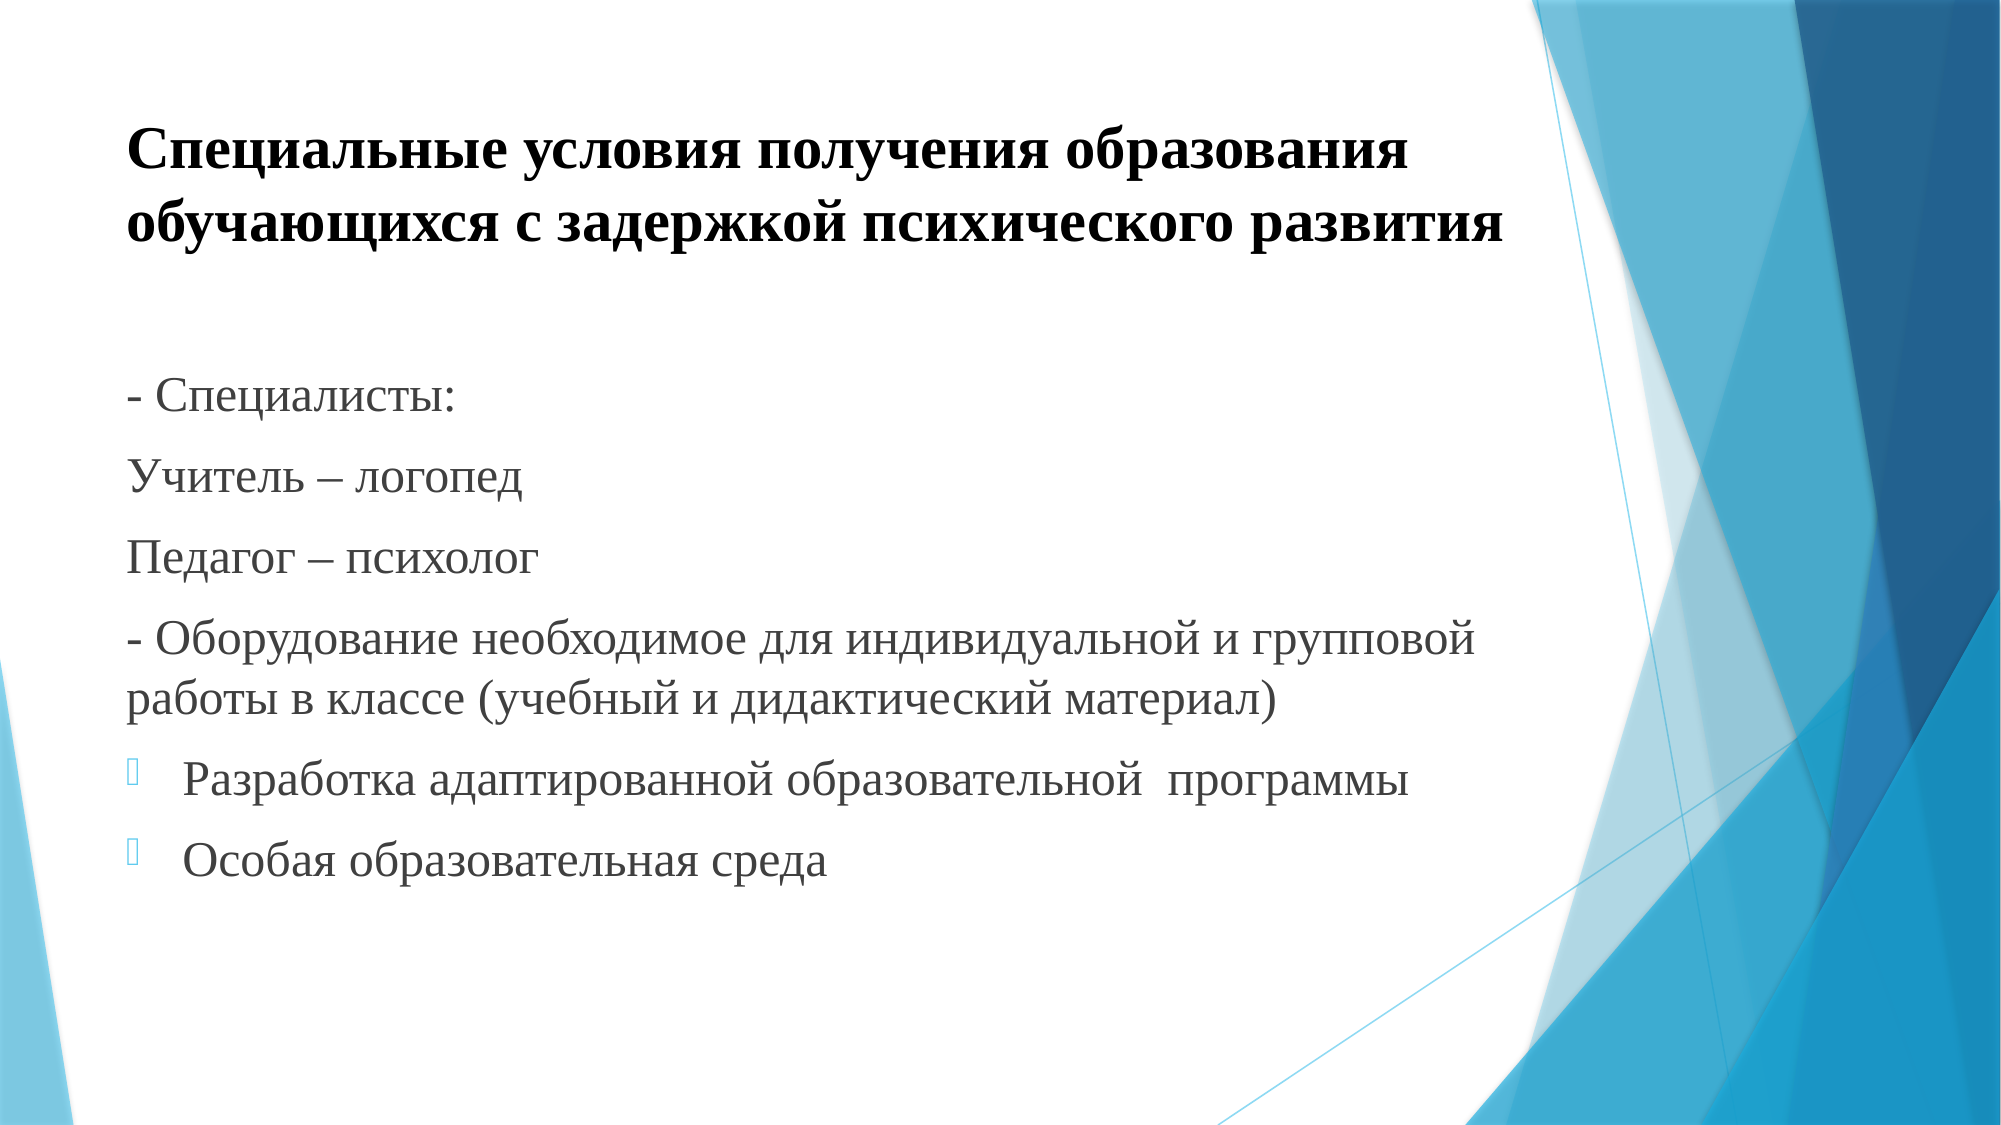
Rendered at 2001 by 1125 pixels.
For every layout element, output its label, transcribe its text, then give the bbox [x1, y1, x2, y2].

title Специальные условия получения образования обучающихся с задержкой психического развития [111, 99, 1522, 317]
list - Специалисты: Учитель – логопед Педагог – психолог - Оборудование необходимое для индивидуальной и групповой работы в классе (учебный и дидактический материал) Разработка адаптированной образовательной программы Особая образовательная среда [111, 354, 1522, 992]
